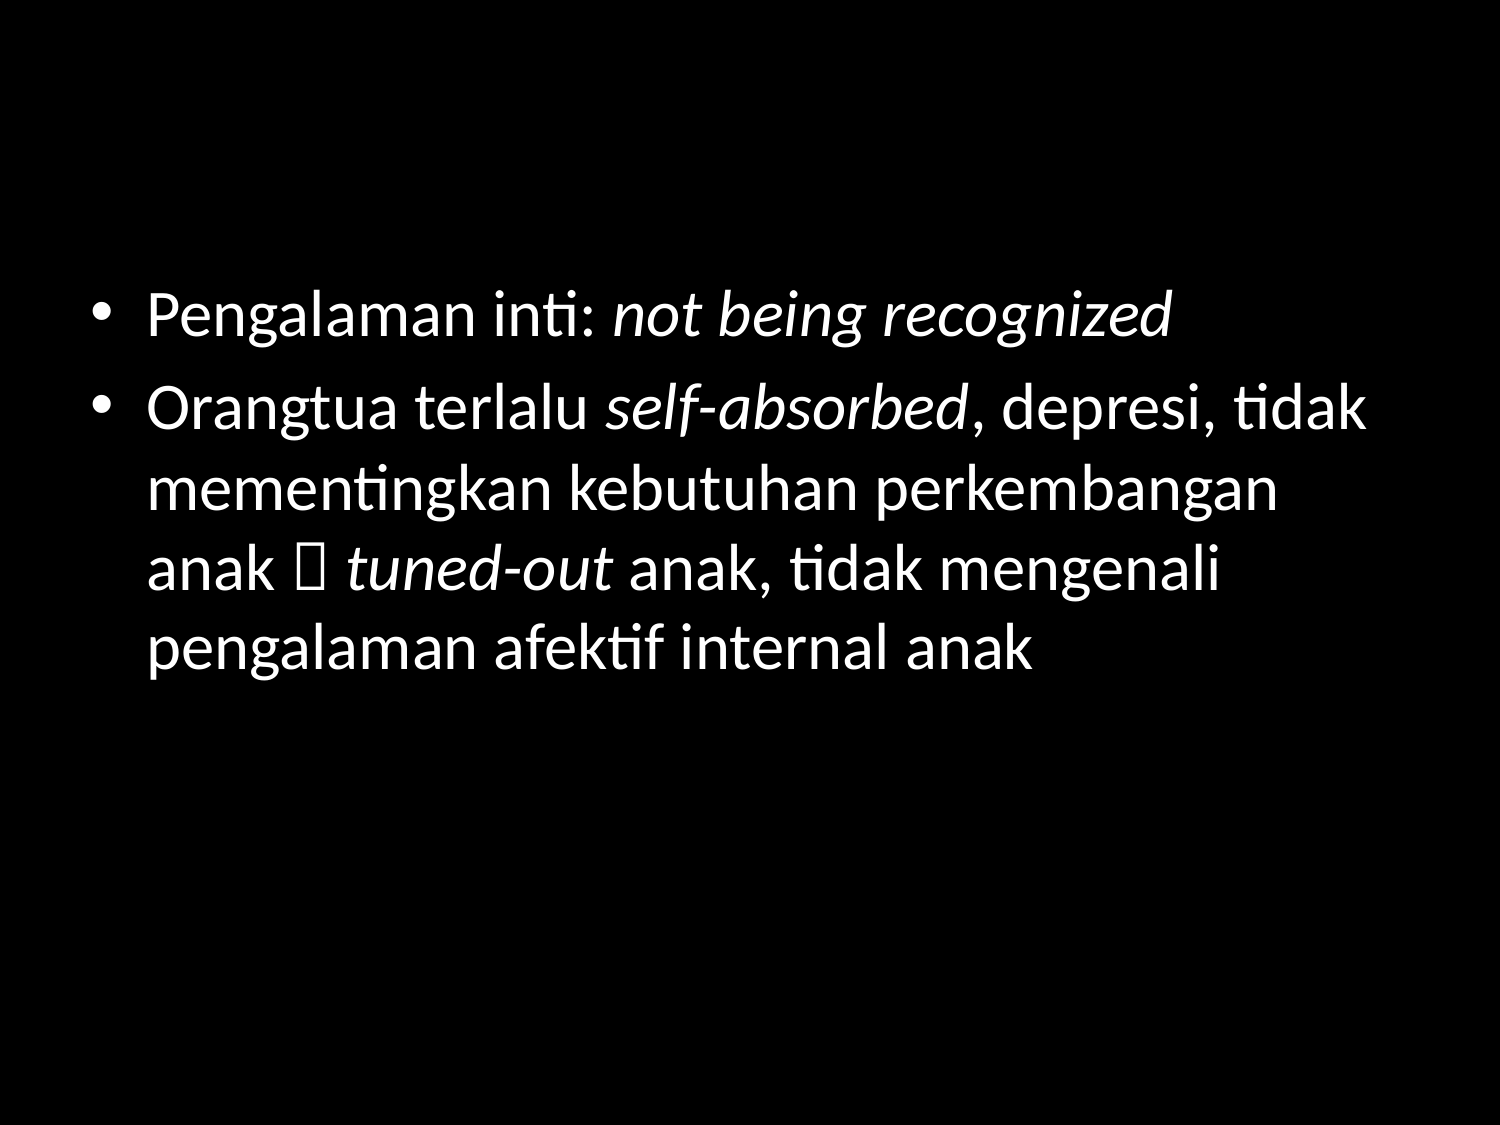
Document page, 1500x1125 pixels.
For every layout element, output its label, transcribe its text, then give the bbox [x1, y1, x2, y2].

list Pengalaman inti: not being recognized Orangtua terlalu self-absorbed, depresi, tidak mementingkan kebutuhan perkembangan anak  tuned-out anak, tidak mengenali pengalaman afektif internal anak [75, 262, 1425, 1005]
